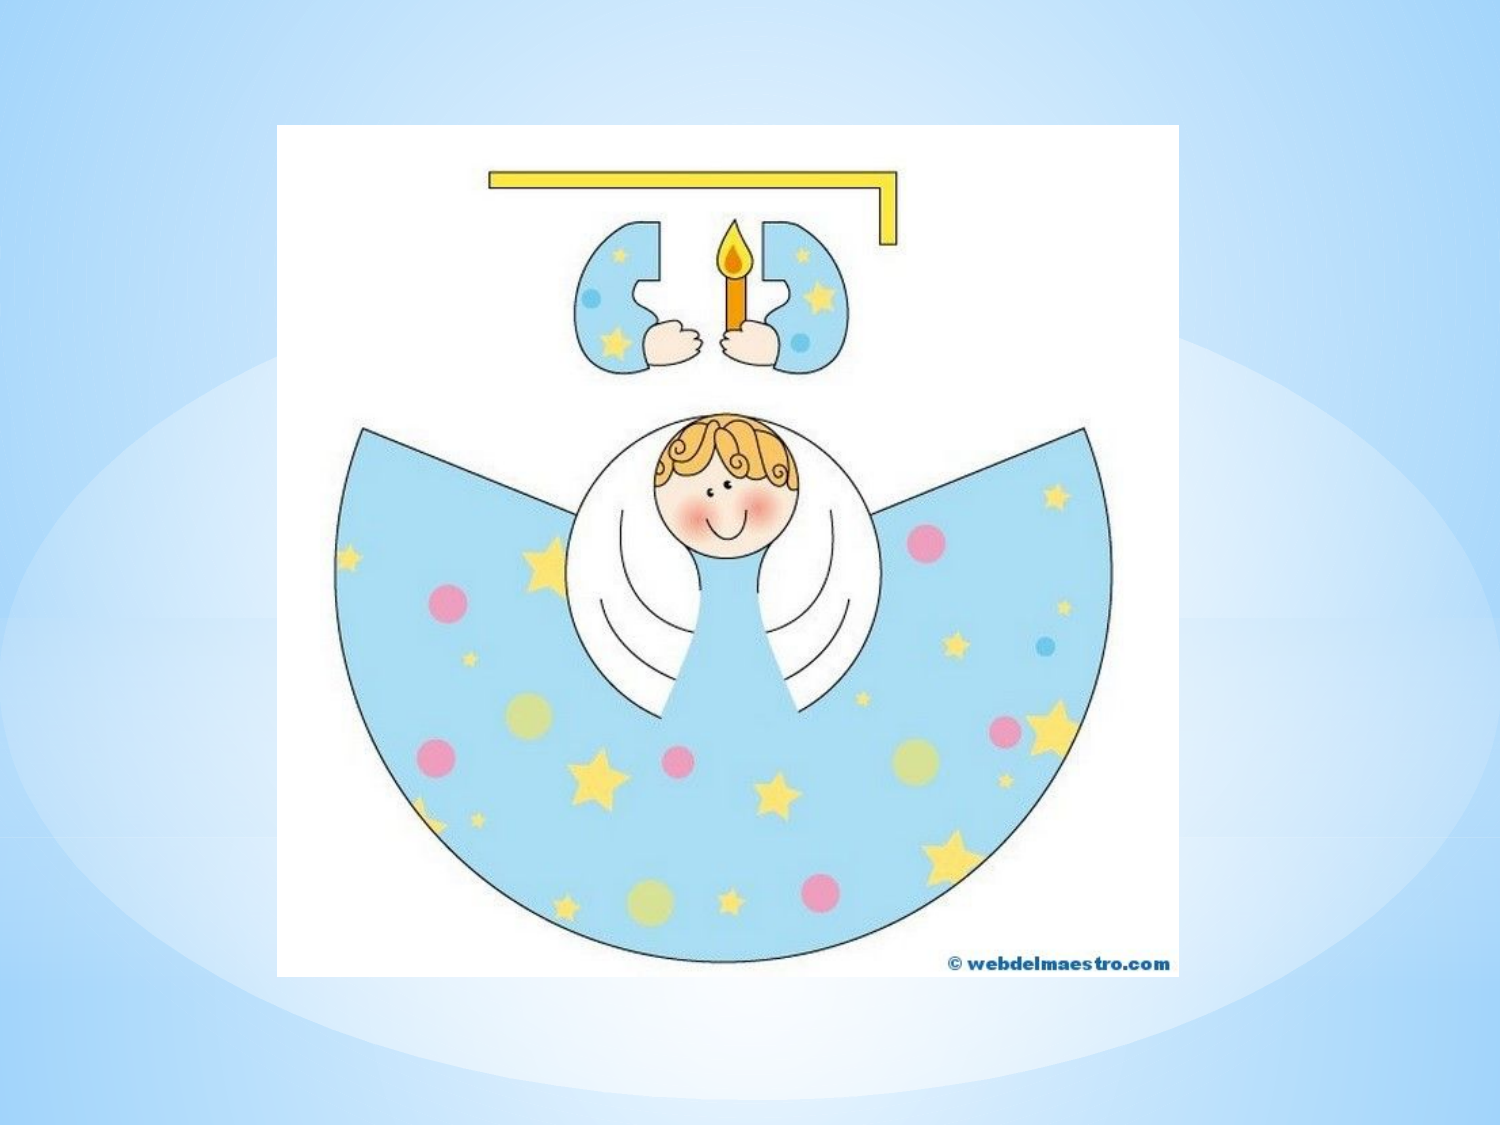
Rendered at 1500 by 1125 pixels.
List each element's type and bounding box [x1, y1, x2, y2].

picture [277, 125, 1180, 977]
